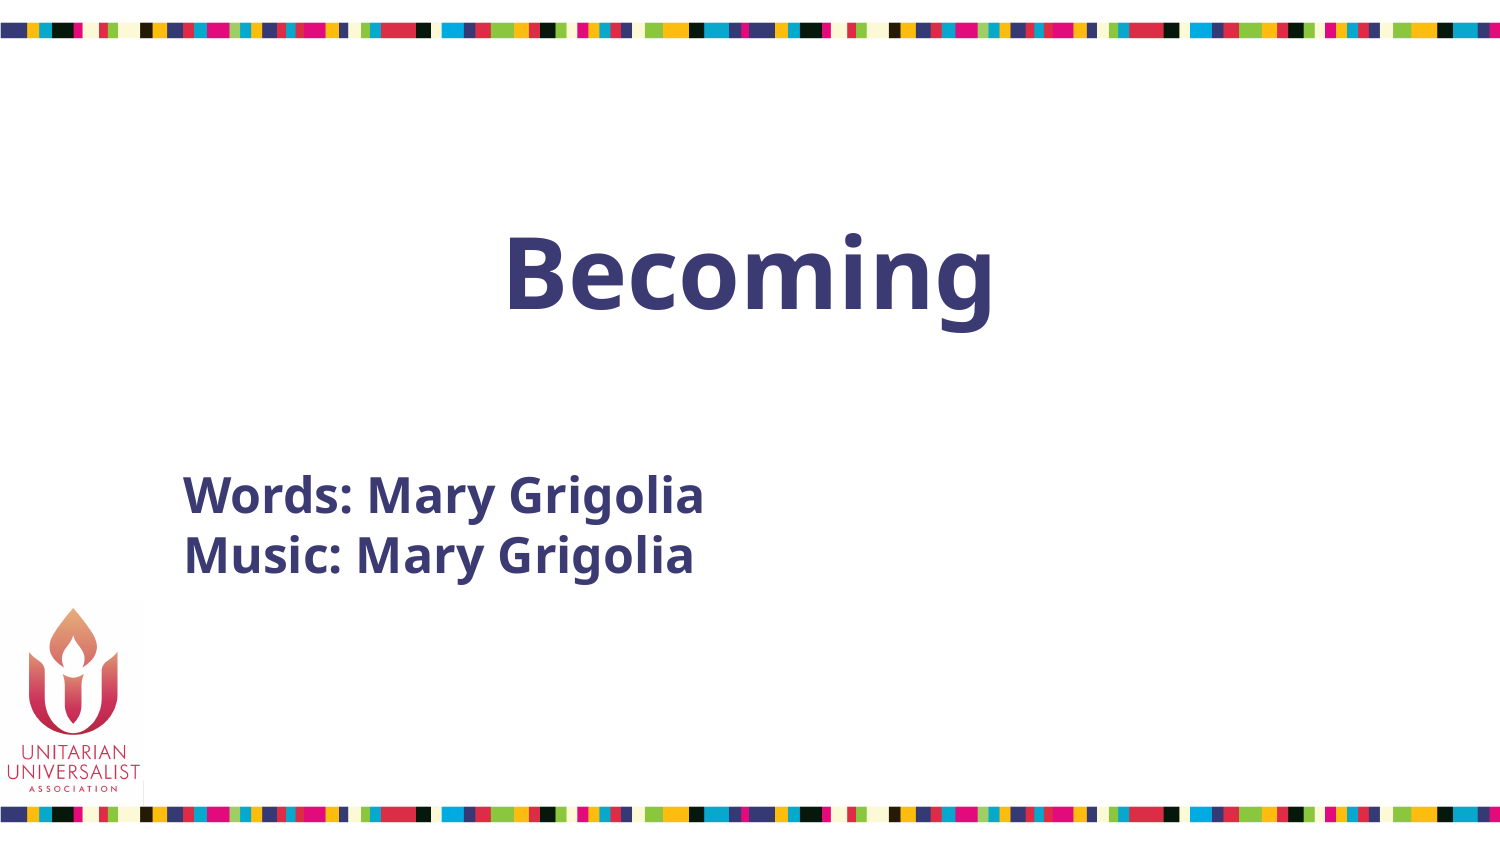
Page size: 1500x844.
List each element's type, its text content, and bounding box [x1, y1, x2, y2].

picture [0, 600, 1500, 824]
text_box Becoming [74, 75, 1426, 345]
picture [0, 22, 1500, 40]
text_box Words: Mary Grigolia Music: Mary Grigolia [168, 448, 1495, 659]
